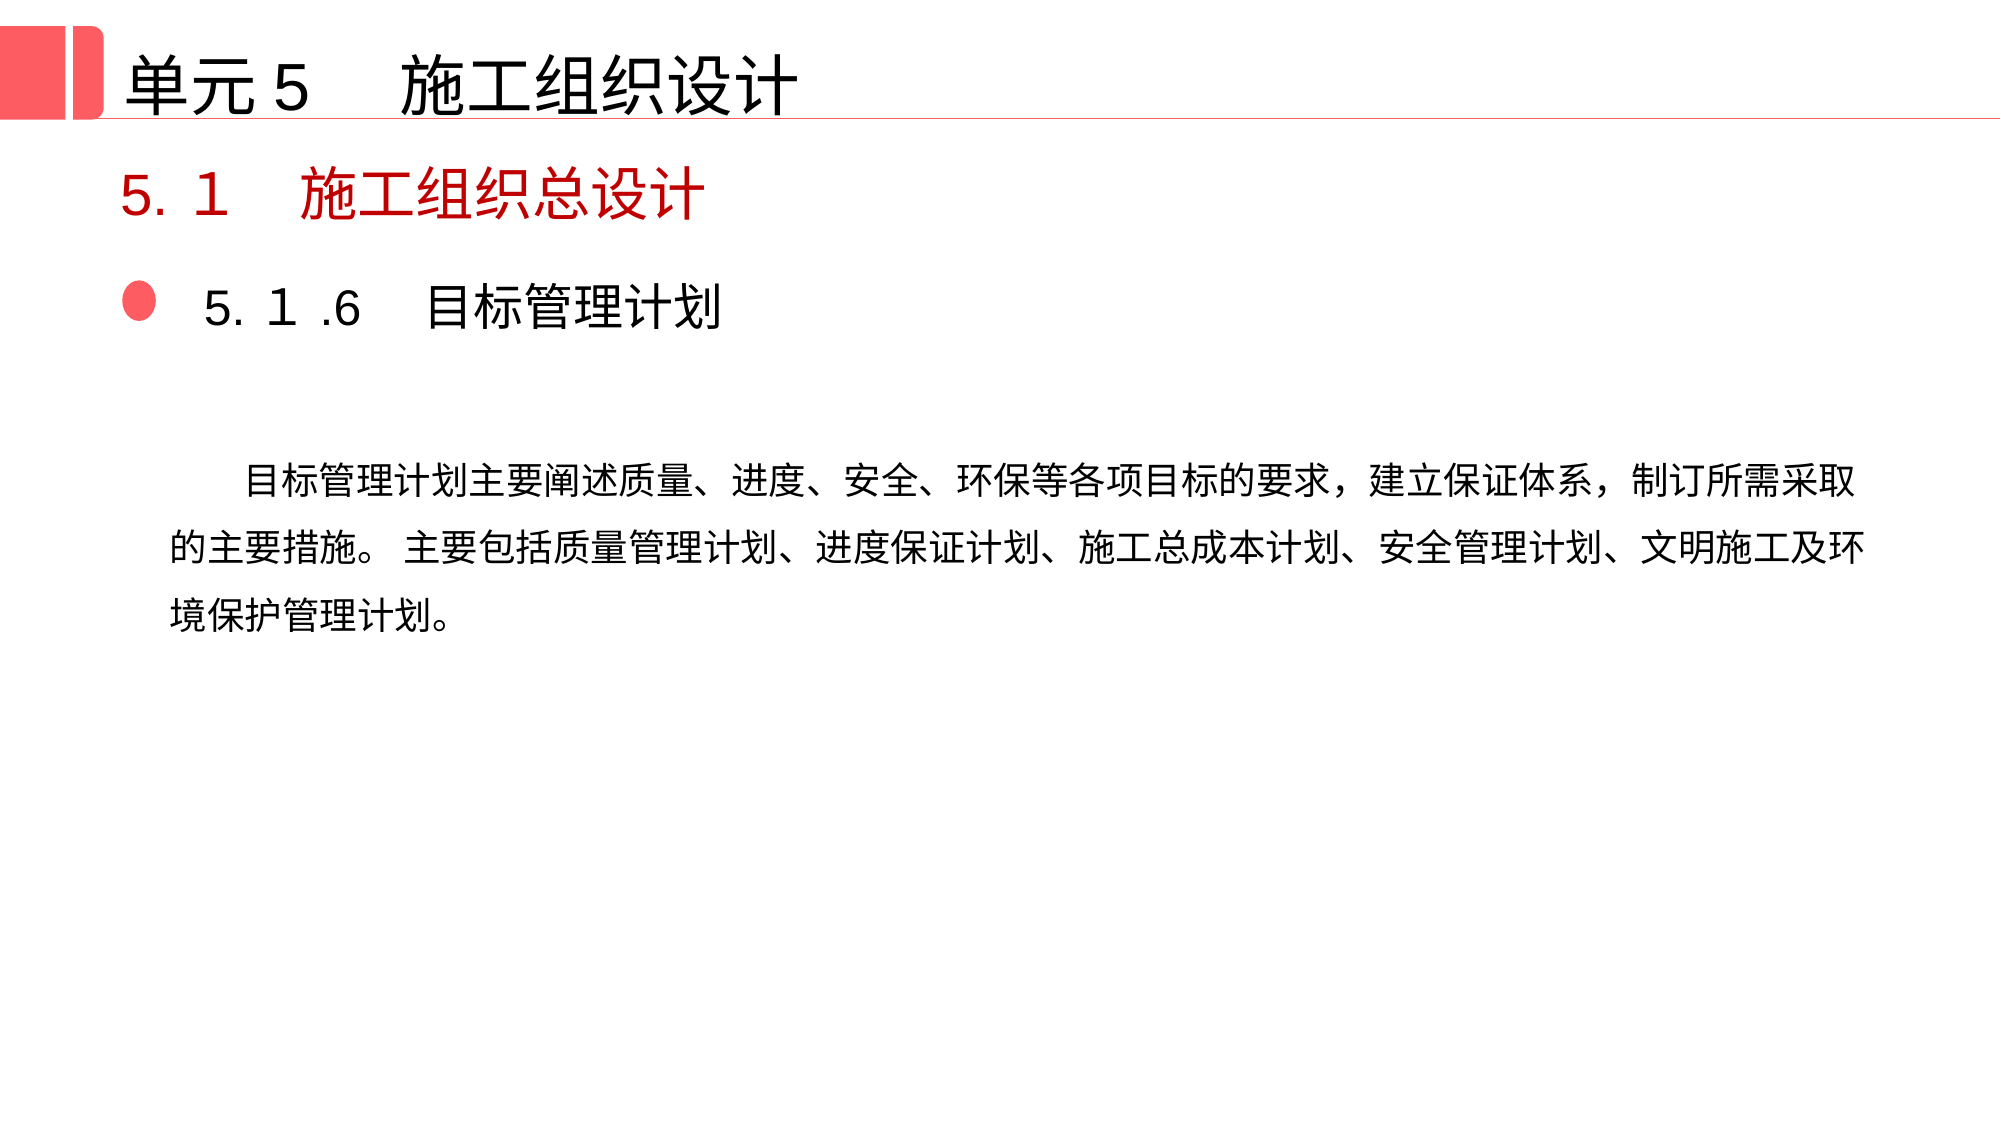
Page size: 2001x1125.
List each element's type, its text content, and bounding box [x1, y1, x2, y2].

text_box 5.１.6 目标管理计划 [189, 268, 1288, 344]
text_box 5.１ 施工组织总设计 [105, 149, 722, 235]
list 单元5 施工组织设计 [108, 12, 1891, 248]
text_box 目标管理计划主要阐述质量、进度、安全、环保等各项目标的要求，建立保证体系，制订所需采取的主要措施。 主要包括质量管理计划、进度保证计划、施工总成本计划、安全管理计划、文明施工及环境保护管理计划。 [154, 381, 1890, 645]
text_box [122, 280, 156, 321]
